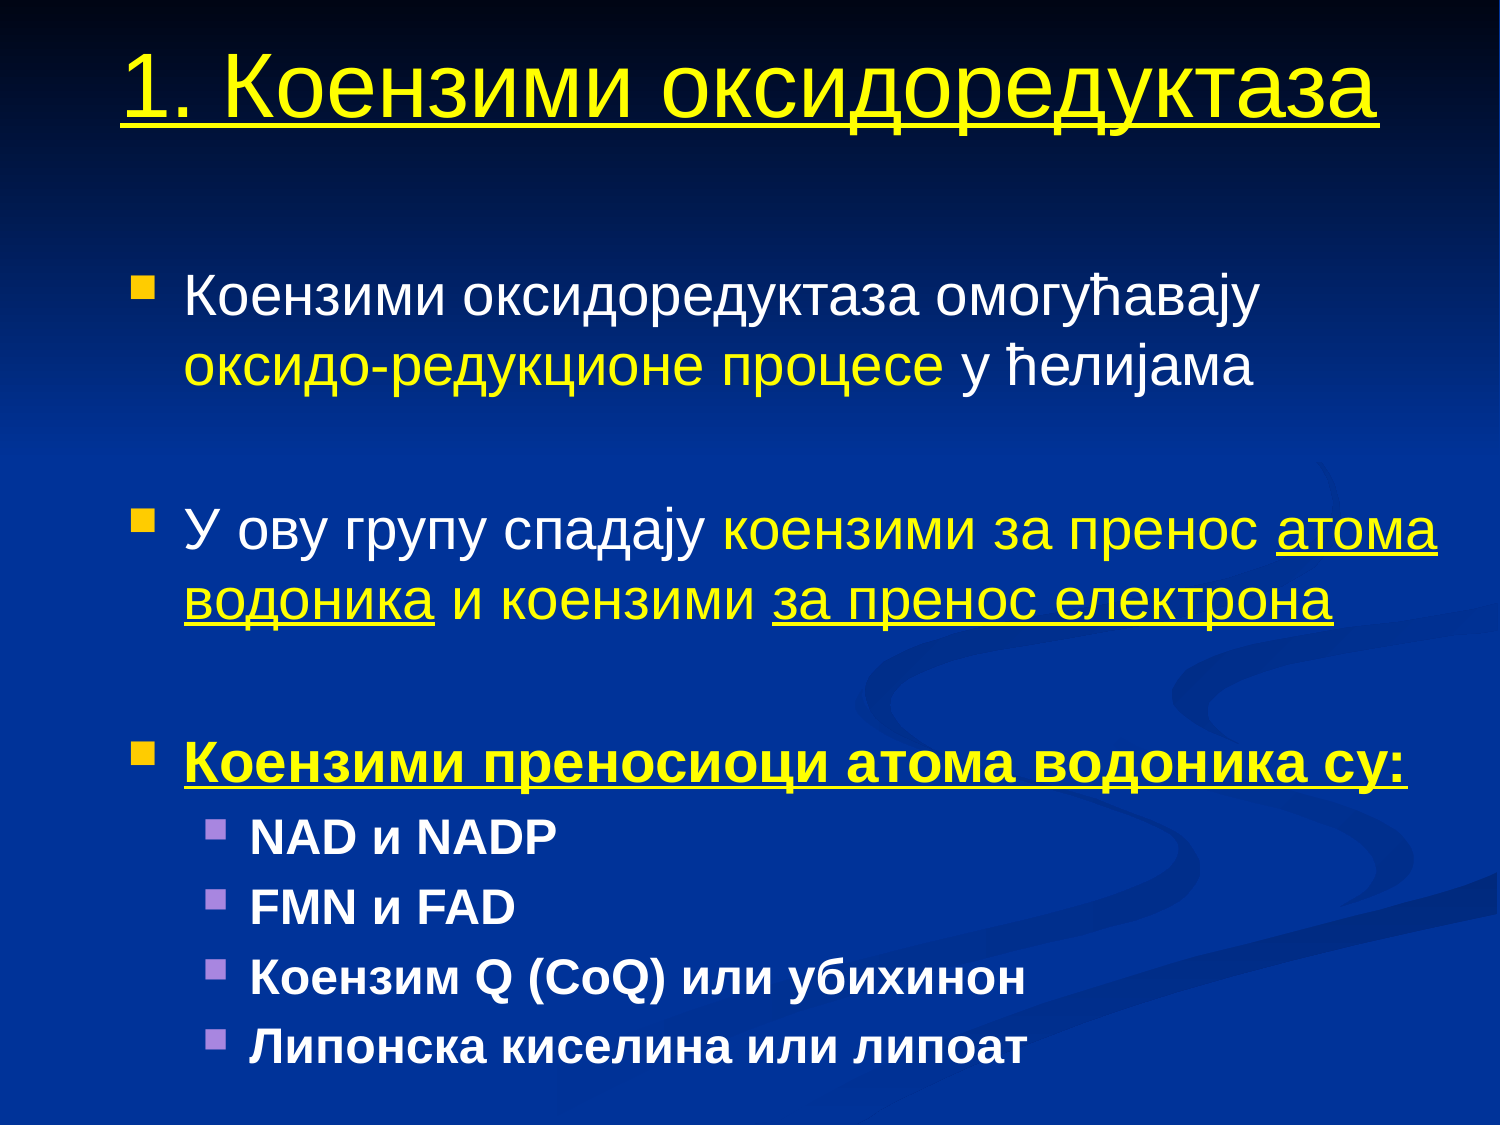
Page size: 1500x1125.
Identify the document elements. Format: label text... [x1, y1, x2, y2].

list Коензими оксидоредуктаза омогућавају оксидо-редукционе процесе у ћелијама У ову групу спадају коензими за пренос атома водоника и коензими за пренос електрона Коензими преносиоци атома водоника су: NAD и NADP FMN и FAD Коензим Q (CоQ) или убихинон Липонска киселина или липоат [112, 249, 1463, 1125]
title 1. Коензими оксидоредуктаза [0, 0, 1500, 163]
